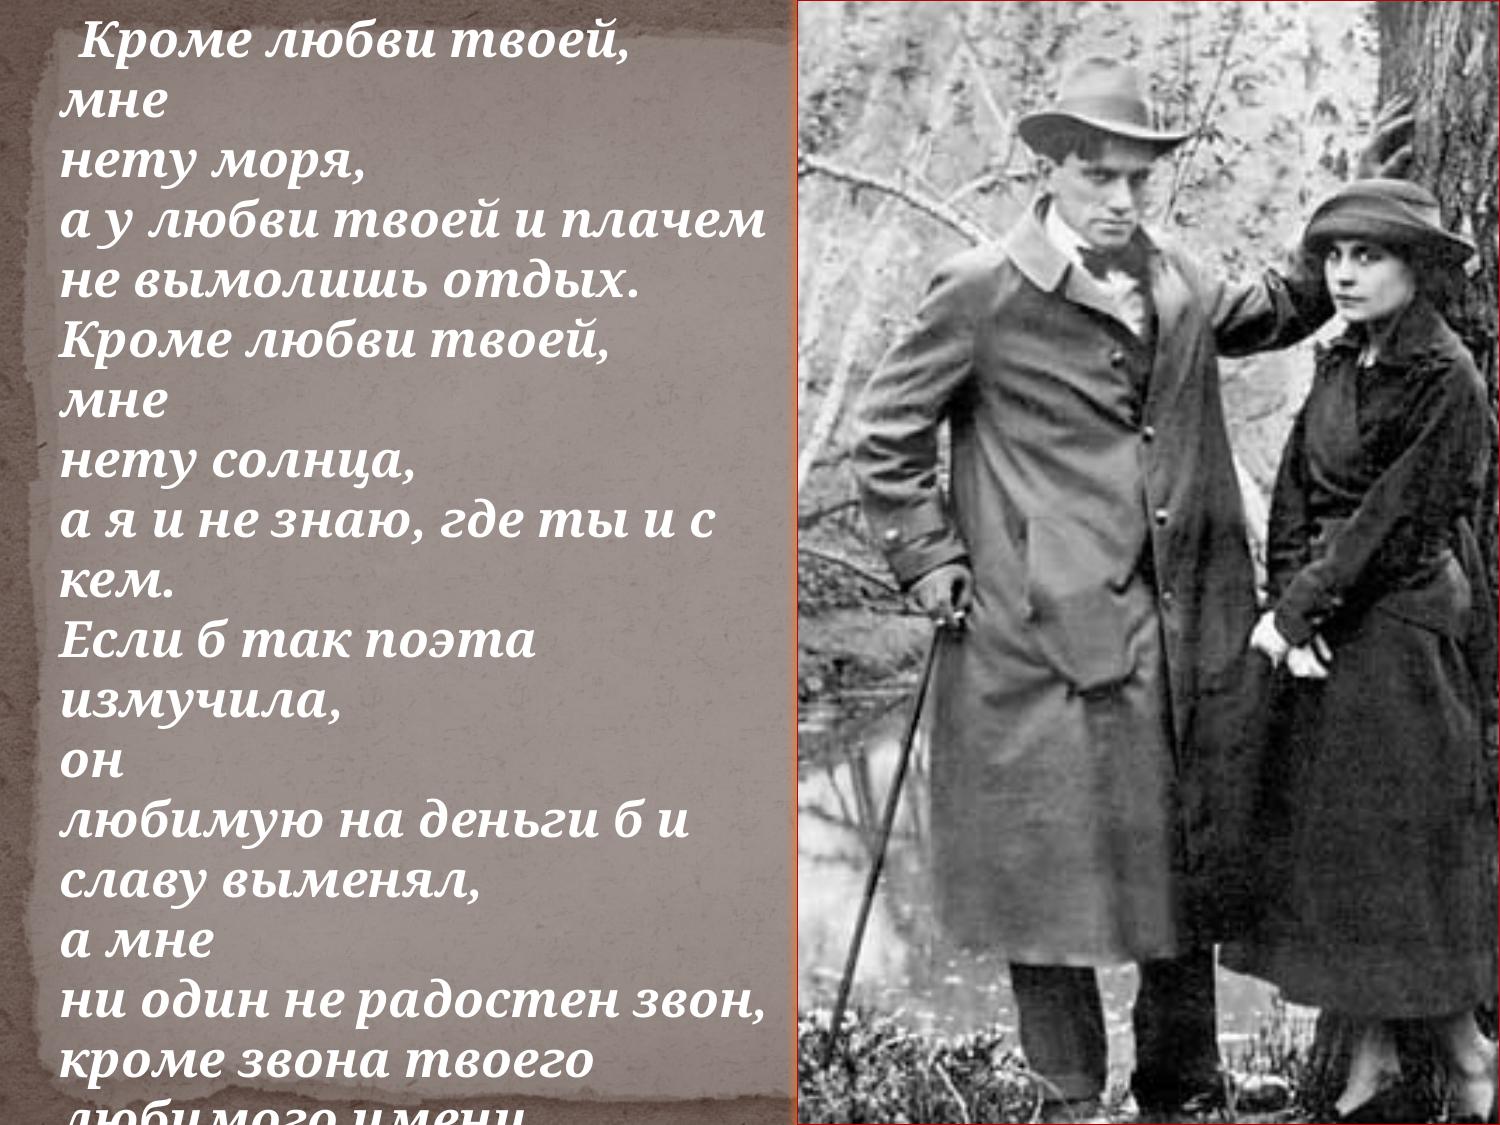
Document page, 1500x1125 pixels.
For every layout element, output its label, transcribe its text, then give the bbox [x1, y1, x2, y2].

picture [798, 1, 1500, 1124]
list Кроме любви твоей, мне нету моря, а у любви твоей и плачем не вымолишь отдых. Кроме любви твоей, мне нету солнца, а я и не знаю, где ты и с кем. Если б так поэта измучила, он любимую на деньги б и славу выменял, а мне ни один не радостен звон, кроме звона твоего любимого имени. [0, 0, 787, 1125]
